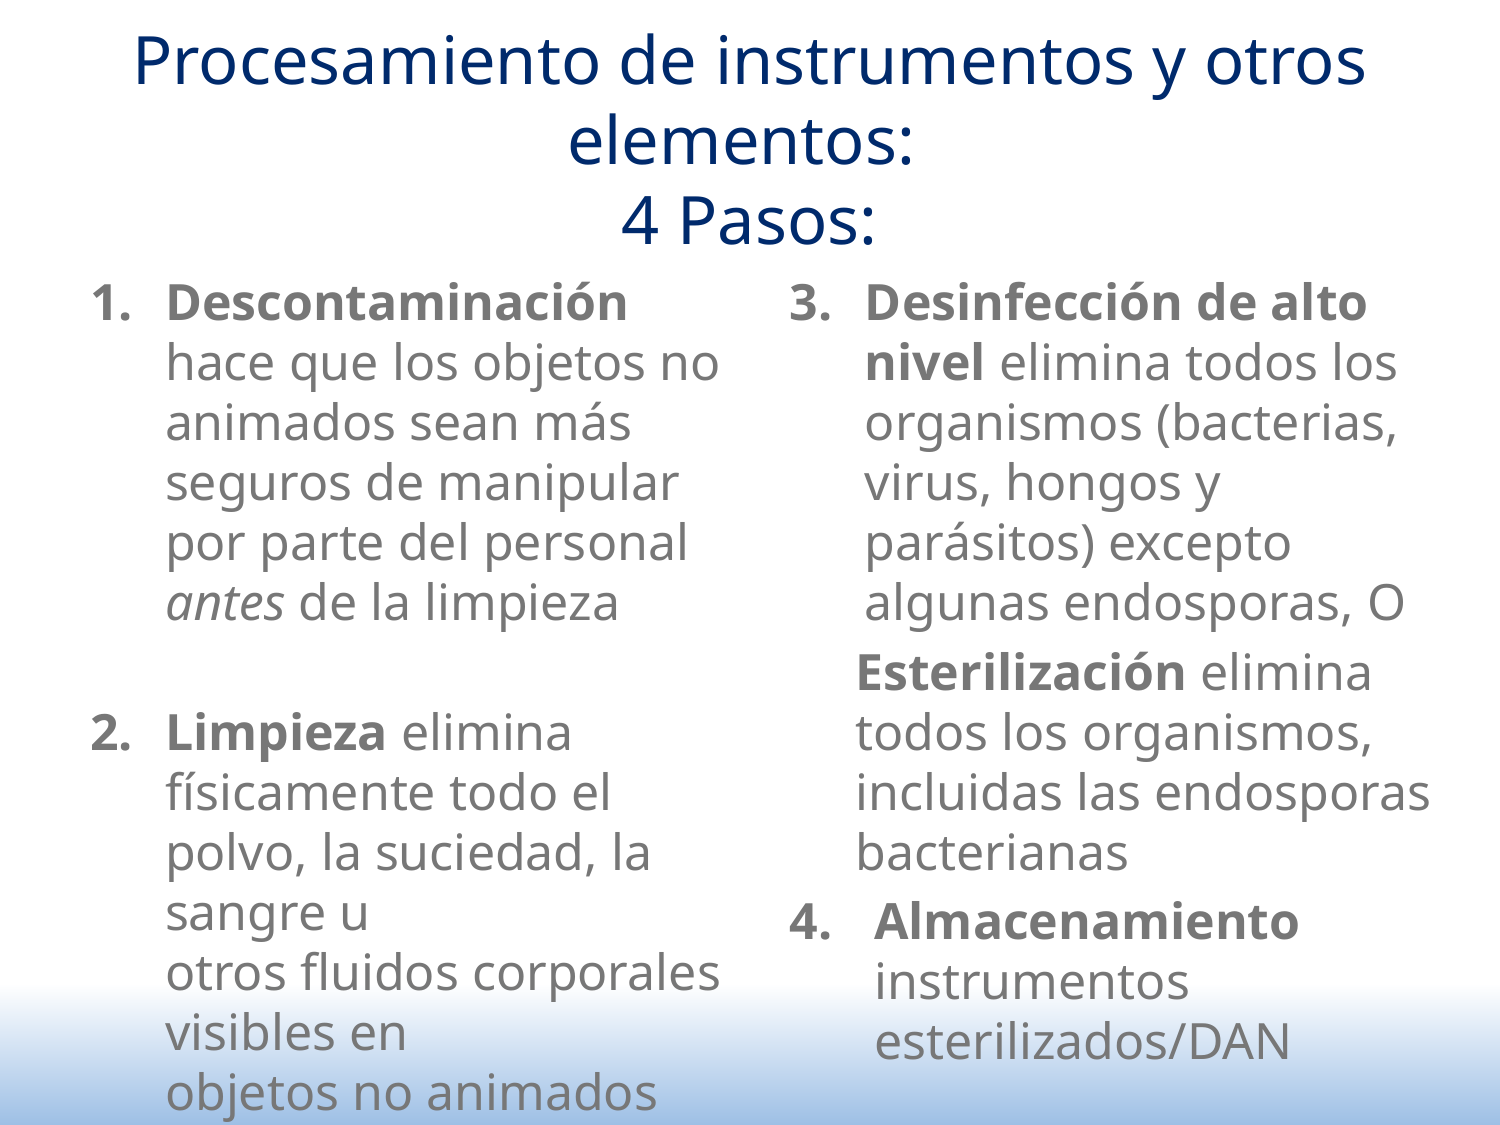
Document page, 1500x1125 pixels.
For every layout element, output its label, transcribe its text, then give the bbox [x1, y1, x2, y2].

text_box Desinfección de alto nivel elimina todos los organismos (bacterias, virus, hongos y parásitos) excepto algunas endosporas, O Esterilización elimina todos los organismos, incluidas las endosporas bacterianas Almacenamiento instrumentos esterilizados/DAN [774, 262, 1475, 1038]
list Descontaminación hace que los objetos no animados sean más seguros de manipular por parte del personal antes de la limpieza Limpieza elimina físicamente todo el polvo, la suciedad, la sangre u otros fluidos corporales visibles en objetos no animados [75, 262, 738, 938]
title Procesamiento de instrumentos y otros elementos: 4 Pasos: [0, 62, 1500, 213]
